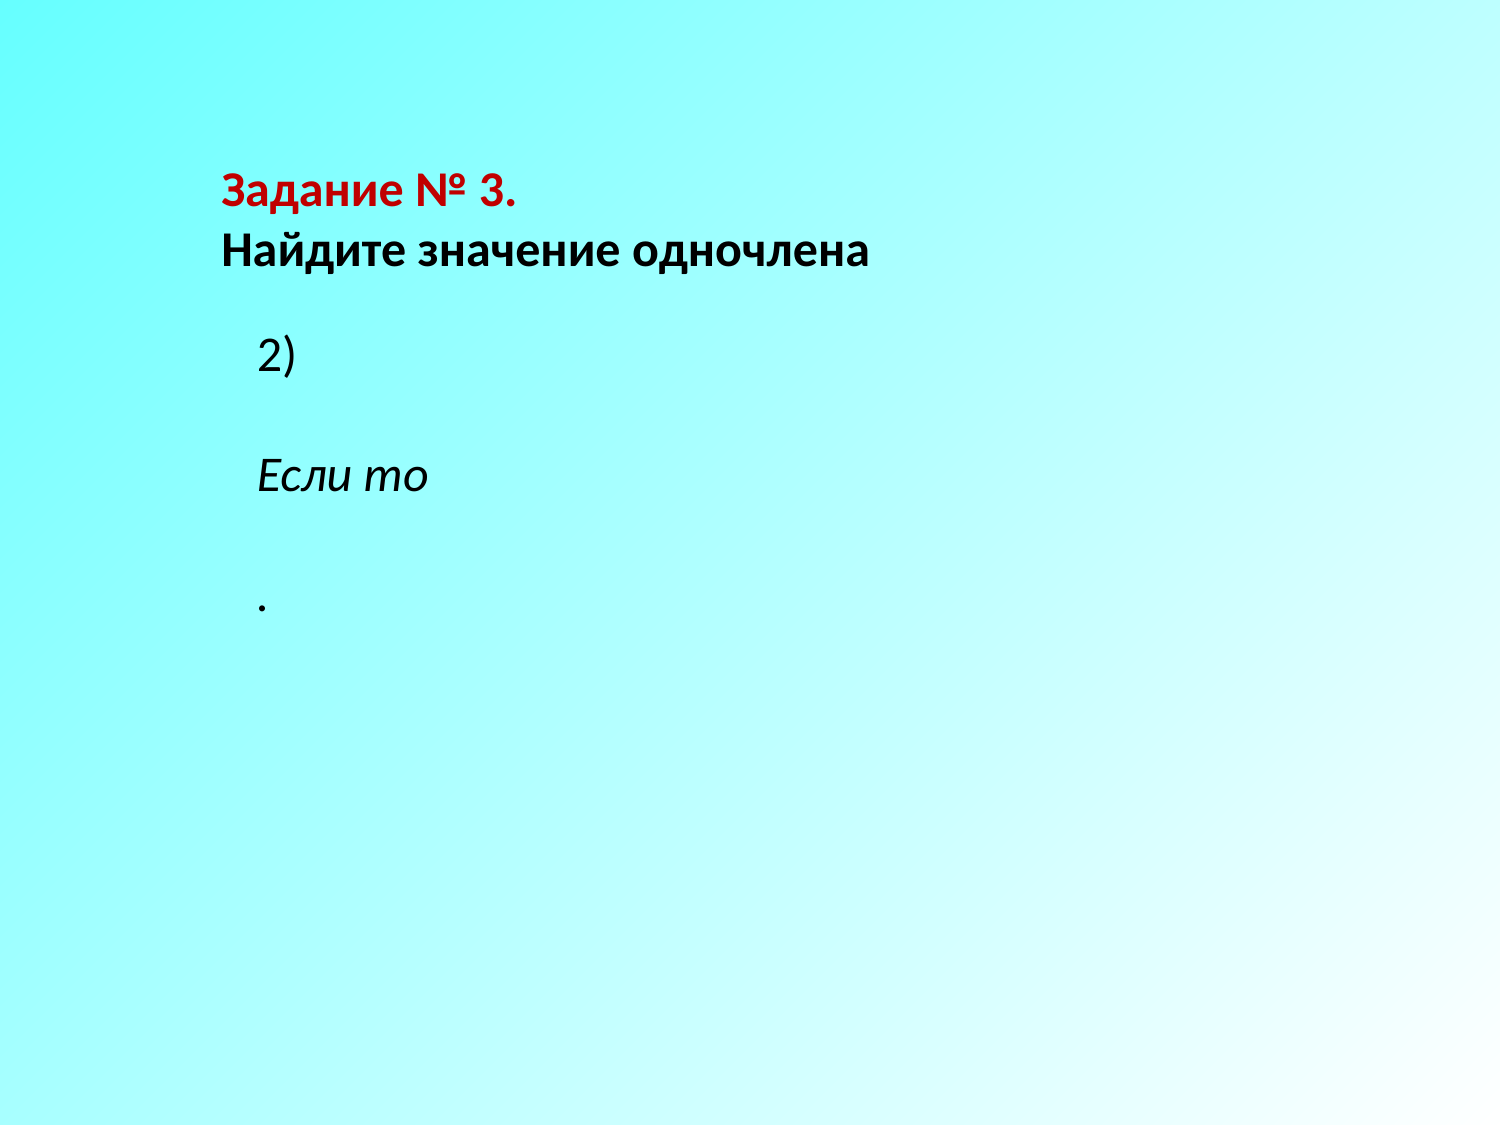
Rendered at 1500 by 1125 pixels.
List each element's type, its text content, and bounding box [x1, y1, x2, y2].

text_box Задание № 3. Найдите значение одночлена [206, 148, 1294, 284]
